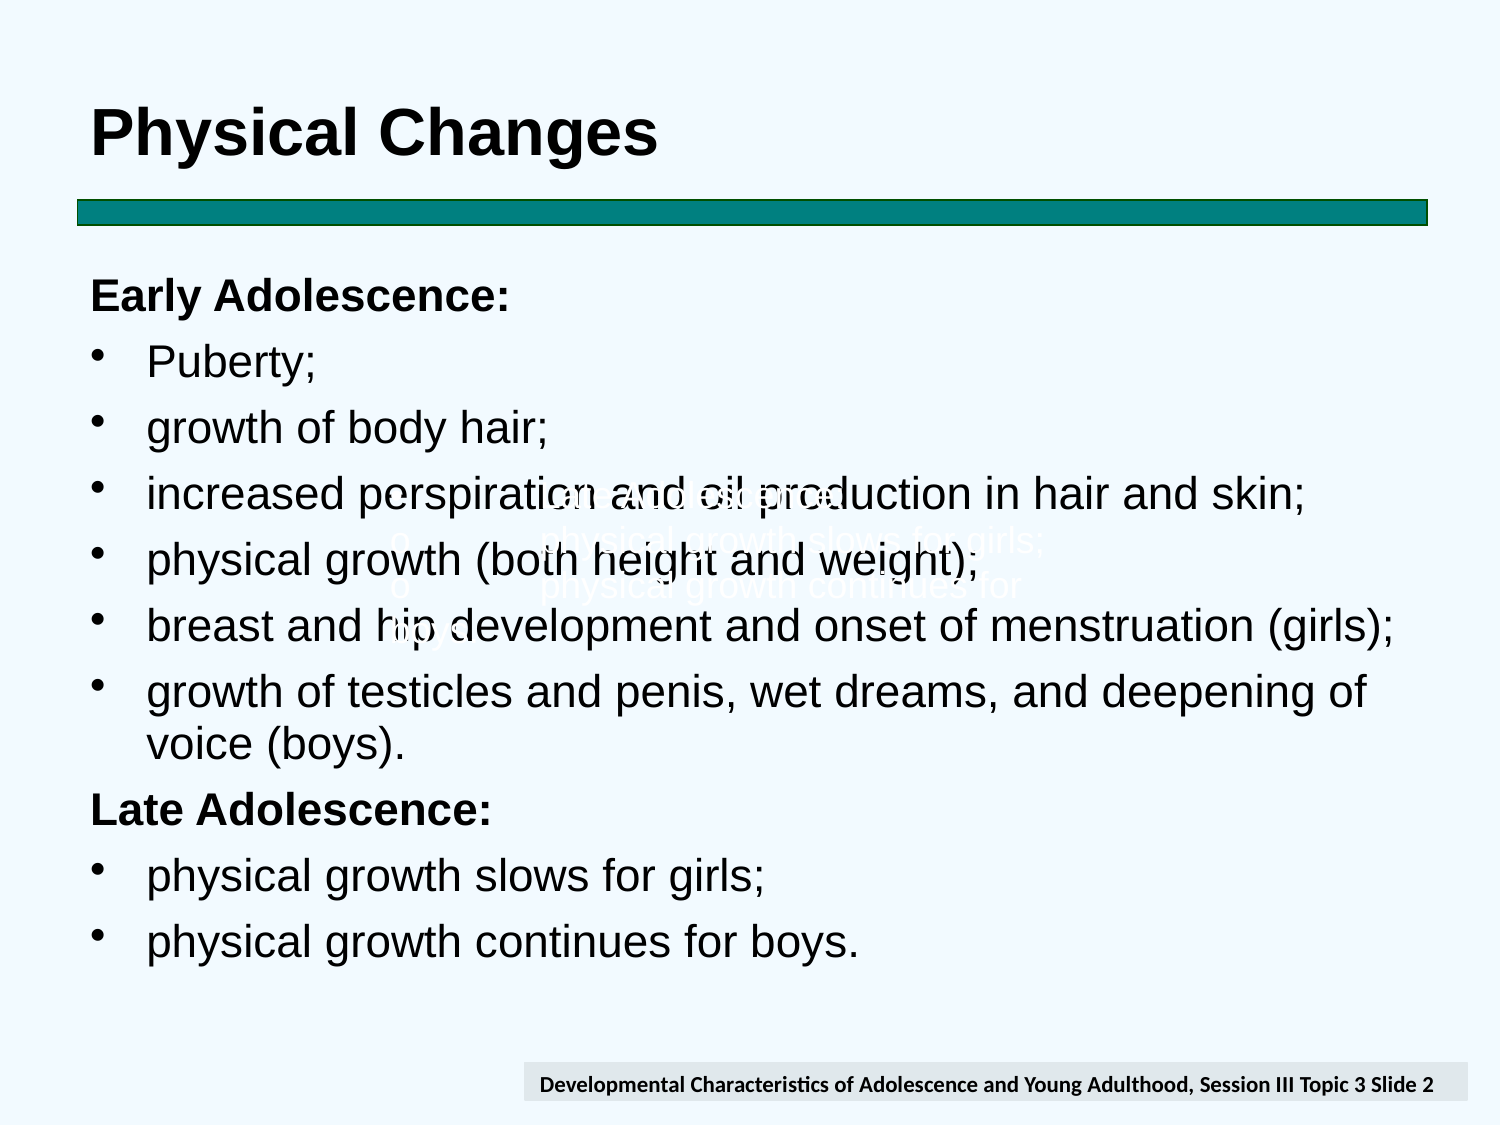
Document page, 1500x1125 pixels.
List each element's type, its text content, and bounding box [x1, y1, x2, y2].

text_box Developmental Characteristics of Adolescence and Young Adulthood, Session III Topic 3 Slide 2 [524, 1062, 1467, 1100]
list Early Adolescence: Puberty; growth of body hair; increased perspiration and oil production in hair and skin; physical growth (both height and weight); breast and hip development and onset of menstruation (girls); growth of testicles and penis, wet dreams, and deepening of voice (boys). Late Adolescence: physical growth slows for girls; physical growth continues for boys. [75, 262, 1425, 1005]
text_box • Late Adolescence: o physical growth slows for girls; o physical growth continues for boys. [374, 463, 1125, 659]
title Physical Changes [75, 41, 1425, 229]
